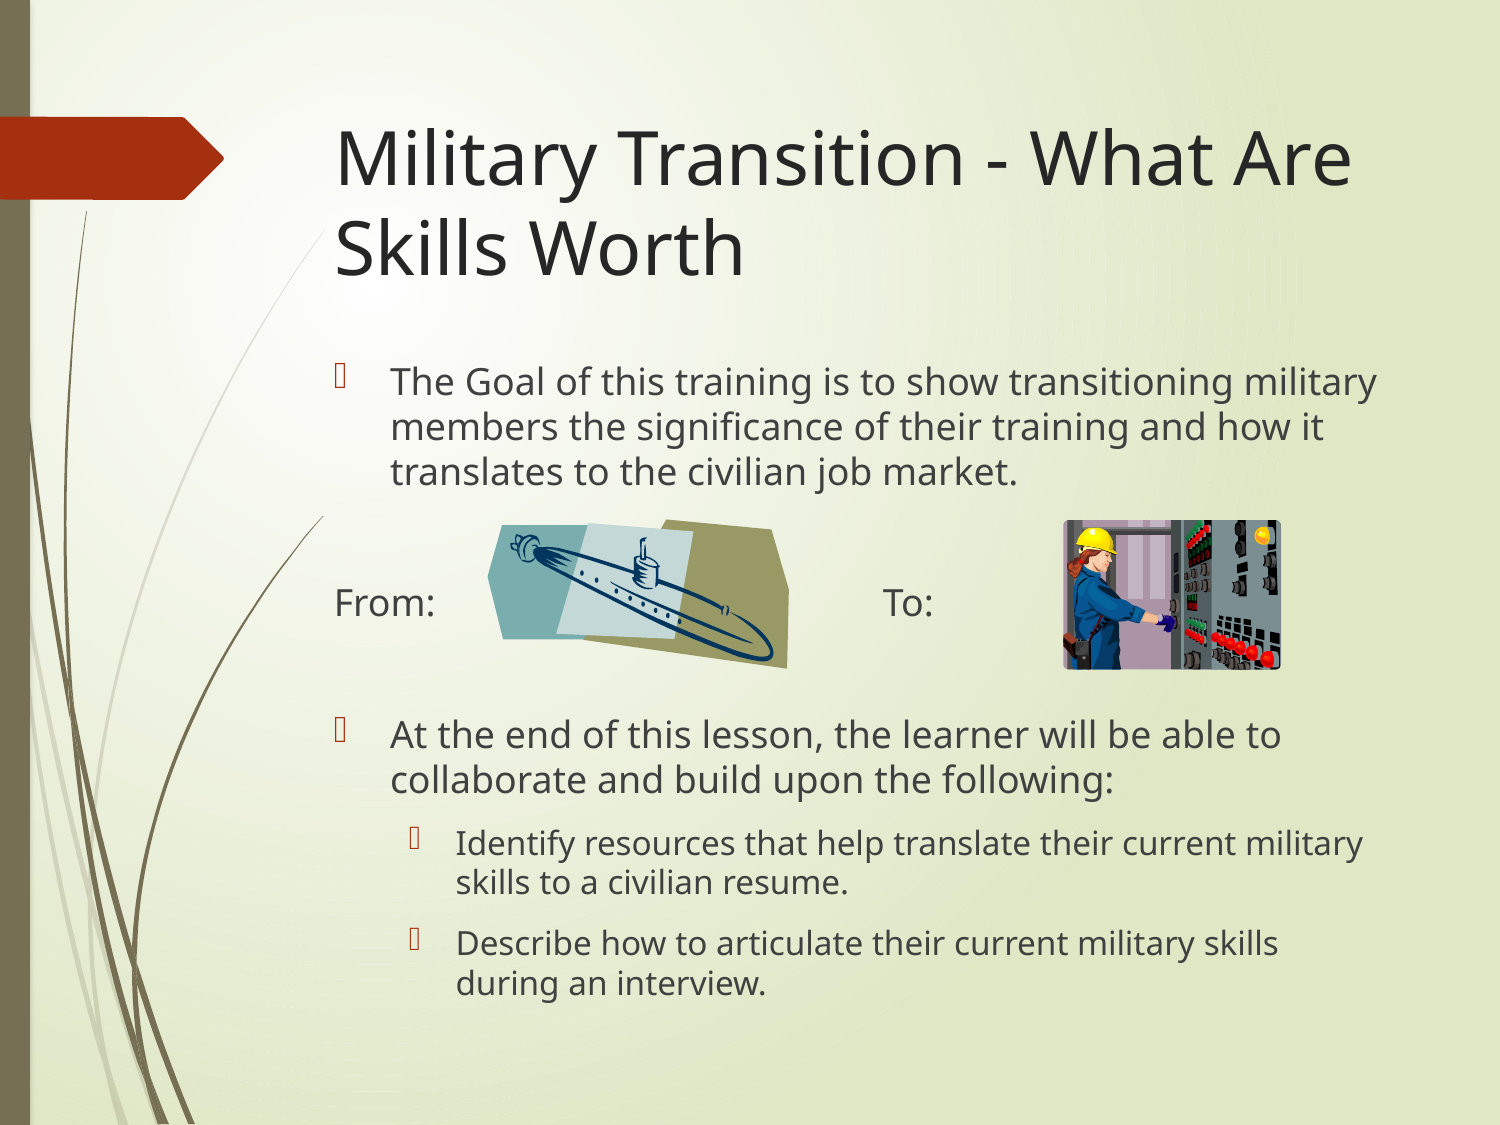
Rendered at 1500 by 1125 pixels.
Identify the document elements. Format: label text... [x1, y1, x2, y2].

title Military Transition - What Are Skills Worth [319, 102, 1400, 313]
picture [1062, 519, 1282, 671]
list The Goal of this training is to show transitioning military members the significance of their training and how it translates to the civilian job market. From: To: At the end of this lesson, the learner will be able to collaborate and build upon the following: Identify resources that help translate their current military skills to a civilian resume. Describe how to articulate their current military skills during an interview. [318, 350, 1400, 1038]
picture [487, 519, 790, 671]
